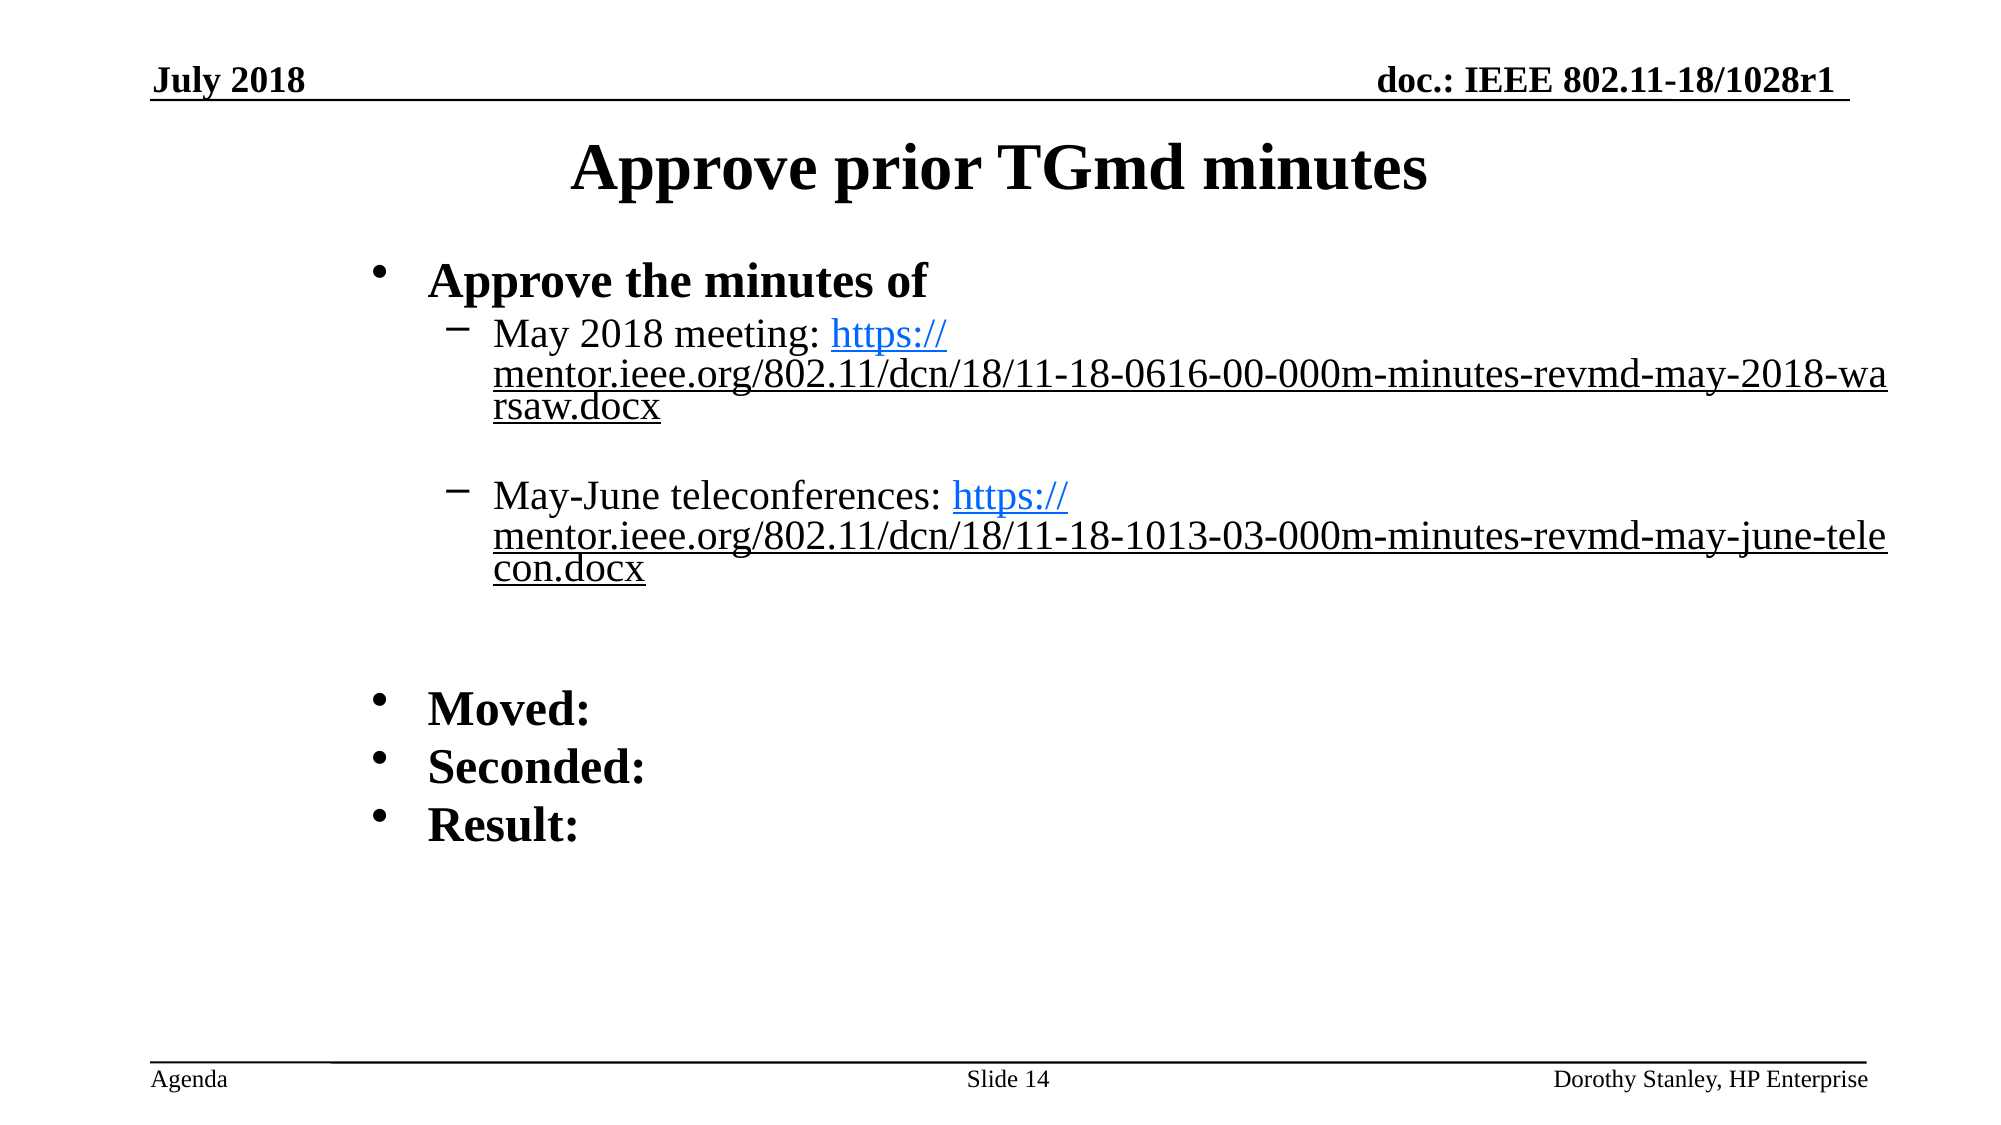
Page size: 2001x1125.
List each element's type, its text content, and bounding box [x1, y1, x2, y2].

slide_number Slide 14 [966, 1062, 1051, 1093]
footer Dorothy Stanley, HP Enterprise [1549, 1062, 1869, 1093]
list Approve the minutes of May 2018 meeting: https://mentor.ieee.org/802.11/dcn/18/11-18-0616-00-000m-minutes-revmd-may-2018-warsaw.docx May-June teleconferences: https://mentor.ieee.org/802.11/dcn/18/11-18-1013-03-000m-minutes-revmd-may-june-telecon.docx Moved: Seconded: Result: [356, 251, 1911, 1002]
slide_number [152, 54, 567, 100]
title Approve prior TGmd minutes [362, 75, 1638, 250]
